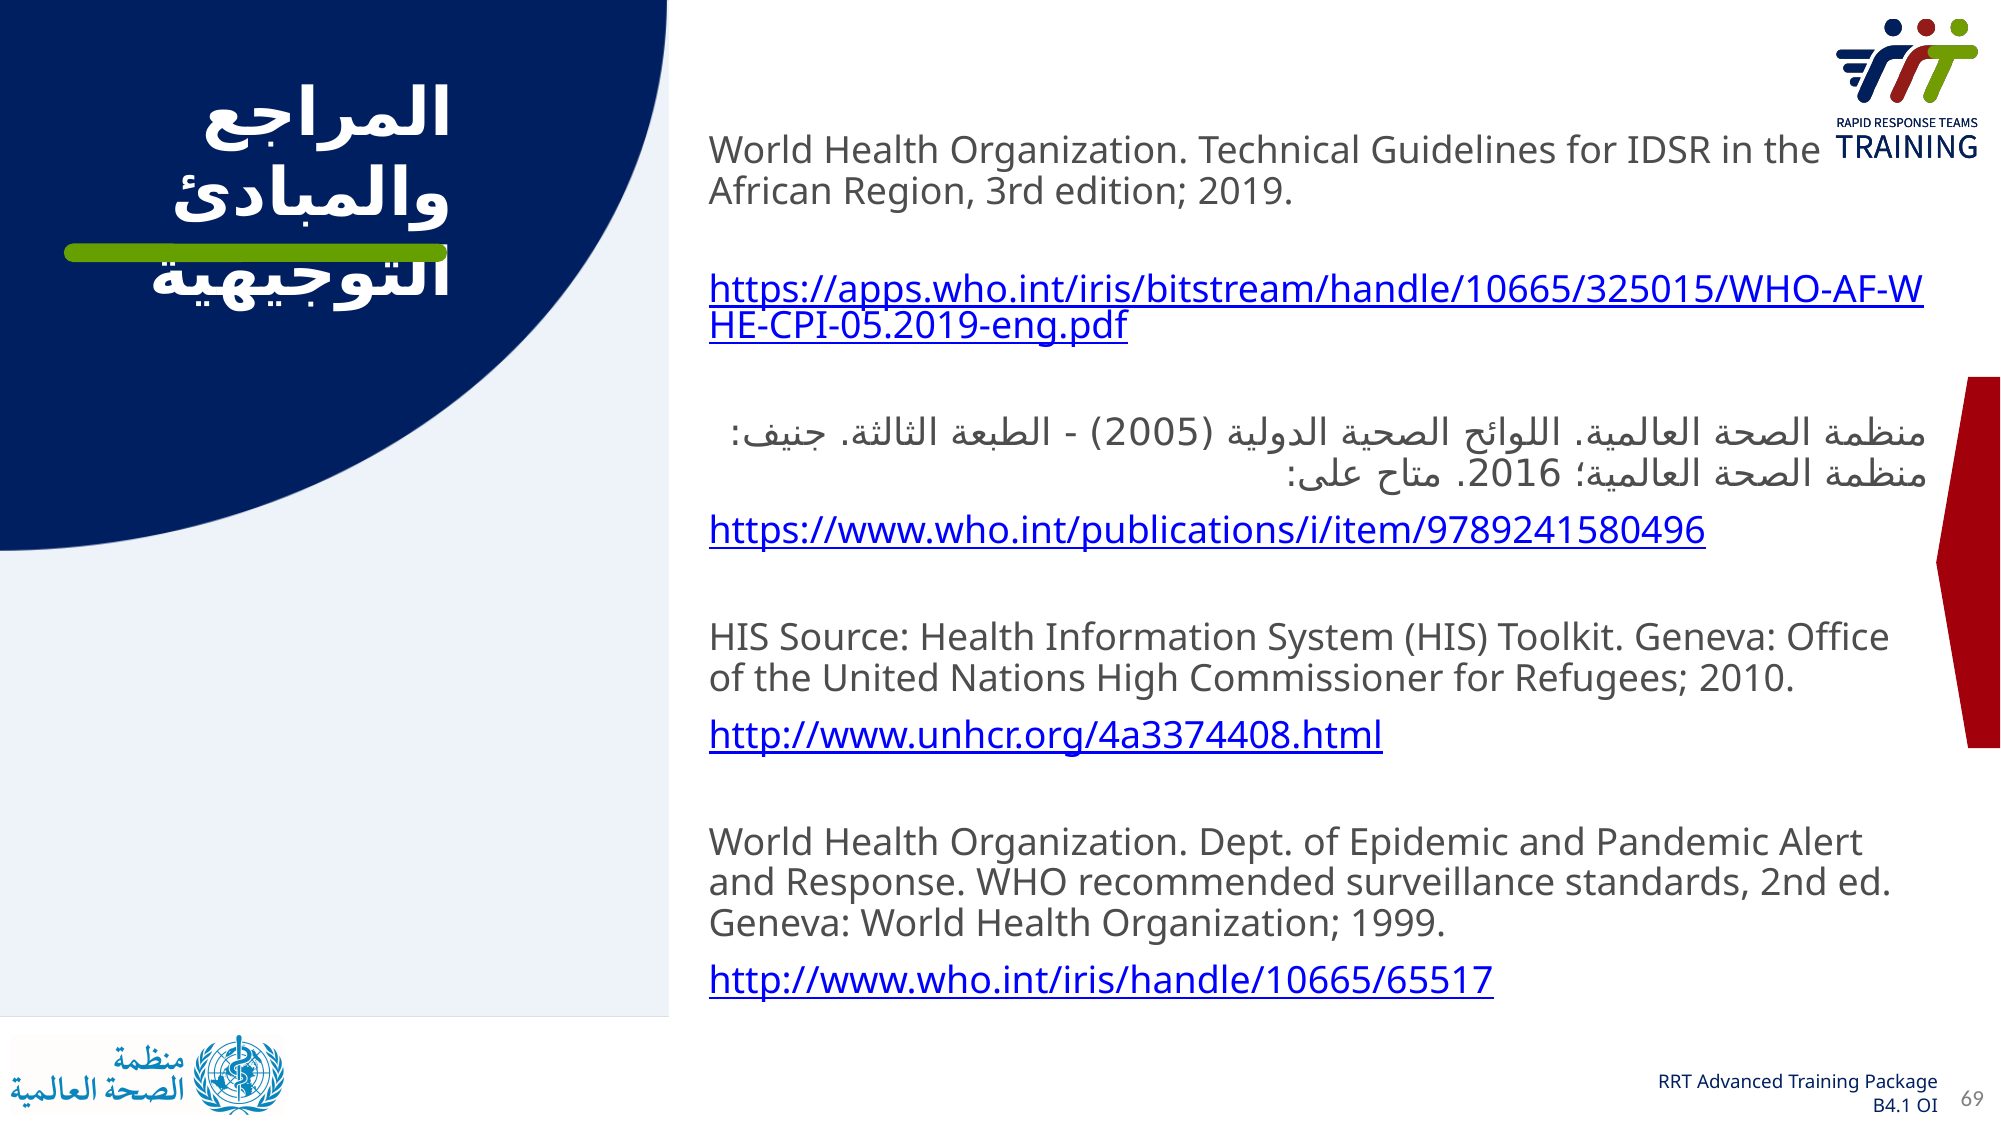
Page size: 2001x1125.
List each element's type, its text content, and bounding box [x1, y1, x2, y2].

list World Health Organization. Technical Guidelines for IDSR in the African Region, 3rd edition; 2019. https://apps.who.int/iris/bitstream/handle/10665/325015/WHO-AF-WHE-CPI-05.2019-eng.pdf منظمة الصحة العالمية. اللوائح الصحية الدولية (2005) - الطبعة الثالثة. جنيف: منظمة الصحة العالمية؛ 2016. ‫متاح على: https://www.who.int/publications/i/item/9789241580496 HIS Source: Health Information System (HIS) Toolkit. Geneva: Ofﬁce of the United Nations High Commissioner for Refugees; 2010. http://www.unhcr.org/4a3374408.html World Health Organization. Dept. of Epidemic and Pandemic Alert and Response. WHO recommended surveillance standards, 2nd ed. Geneva: World Health Organization; 1999. http://www.who.int/iris/handle/10665/65517 [700, 123, 1937, 1002]
text_box [63, 243, 448, 263]
picture [1835, 19, 1978, 167]
picture [11, 1035, 284, 1115]
picture [0, 0, 669, 1018]
text_box المراجع والمبادئ التوجيهية [1, 61, 461, 317]
picture [241, 1050, 247, 1059]
